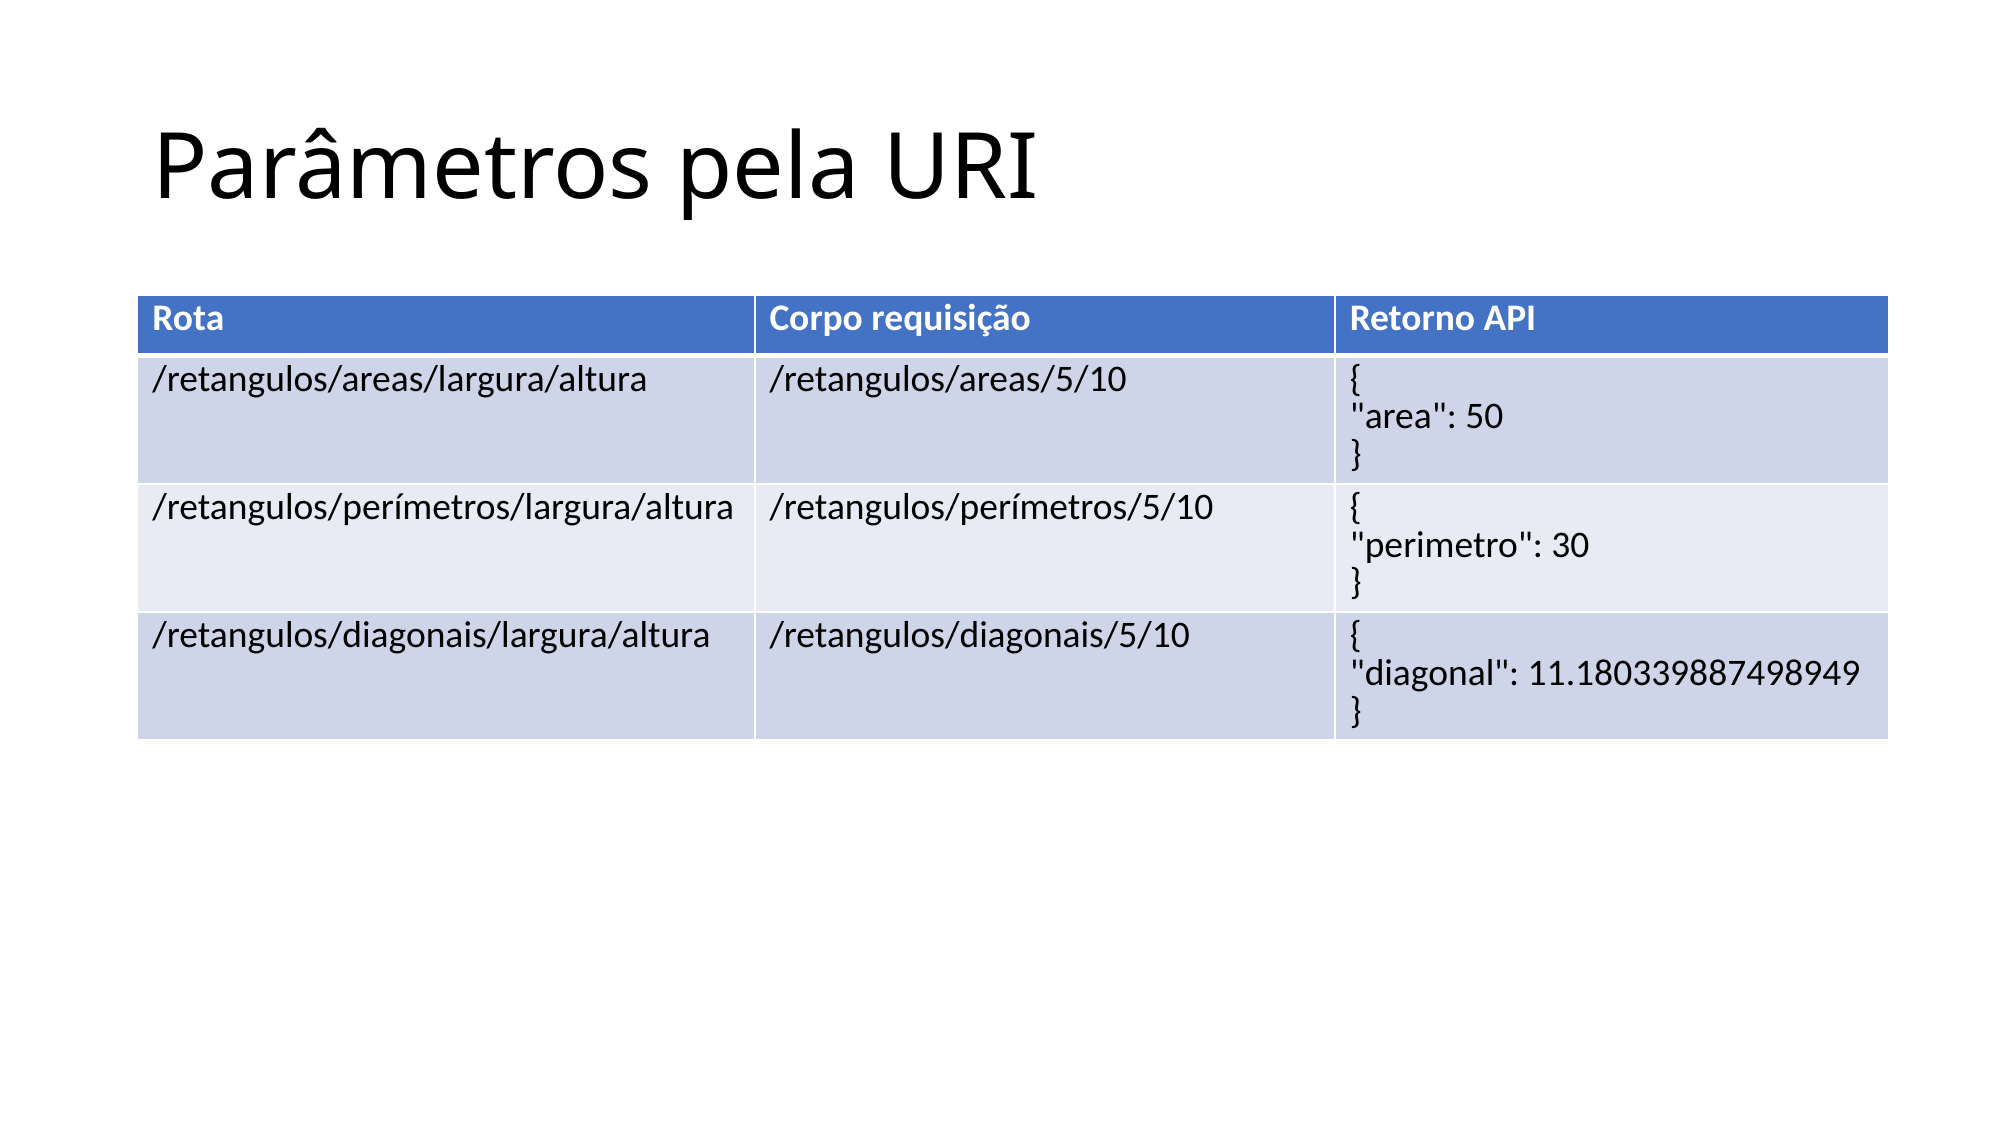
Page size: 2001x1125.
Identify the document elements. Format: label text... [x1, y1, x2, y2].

table_cell { "area": 50 } [1336, 358, 1888, 483]
title Parâmetros pela URI [137, 59, 1863, 278]
table_cell /retangulos/perímetros/largura/altura [138, 485, 754, 611]
table_header Corpo requisição [756, 296, 1334, 353]
table_cell { "diagonal": 11.180339887498949 } [1336, 613, 1888, 739]
table_cell /retangulos/perímetros/5/10 [756, 485, 1334, 611]
table_header Rota [138, 296, 754, 353]
table_cell { "perimetro": 30 } [1336, 485, 1888, 611]
table_header Retorno API [1336, 296, 1888, 353]
table_cell /retangulos/diagonais/largura/altura [138, 613, 754, 739]
table_cell /retangulos/areas/largura/altura [138, 358, 754, 483]
table_cell /retangulos/areas/5/10 [756, 358, 1334, 483]
table_cell /retangulos/diagonais/5/10 [756, 613, 1334, 739]
